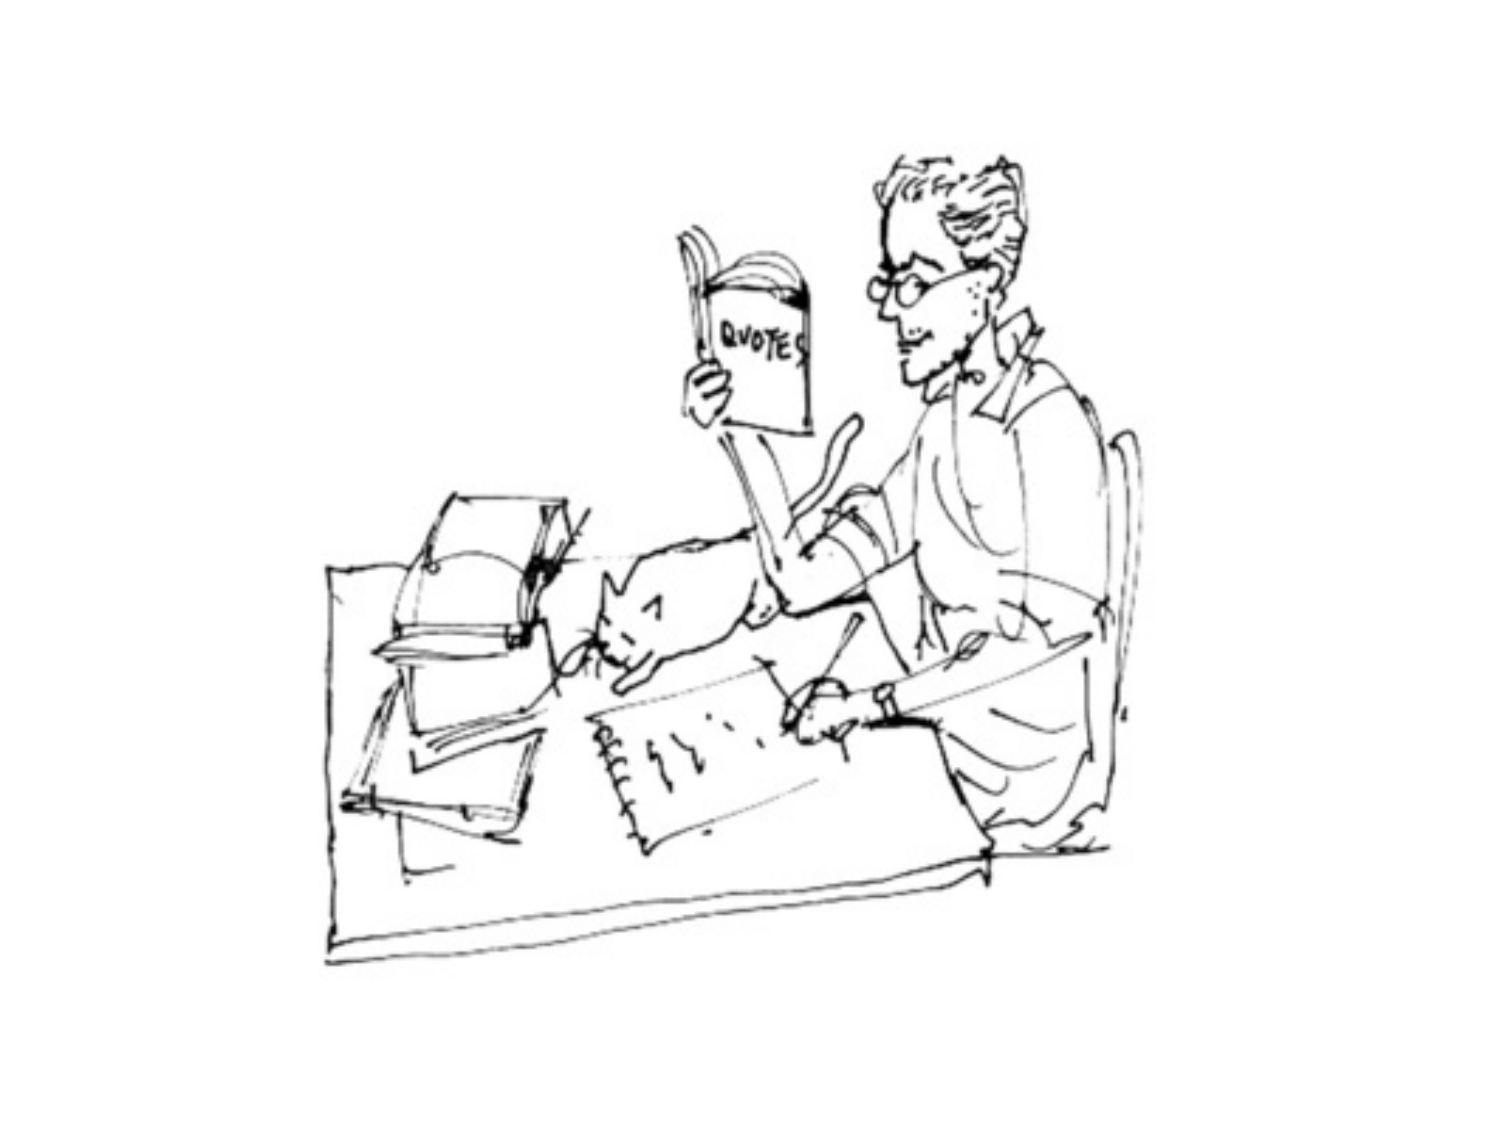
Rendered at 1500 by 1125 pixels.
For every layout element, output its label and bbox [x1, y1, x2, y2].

picture [274, 99, 1263, 1026]
